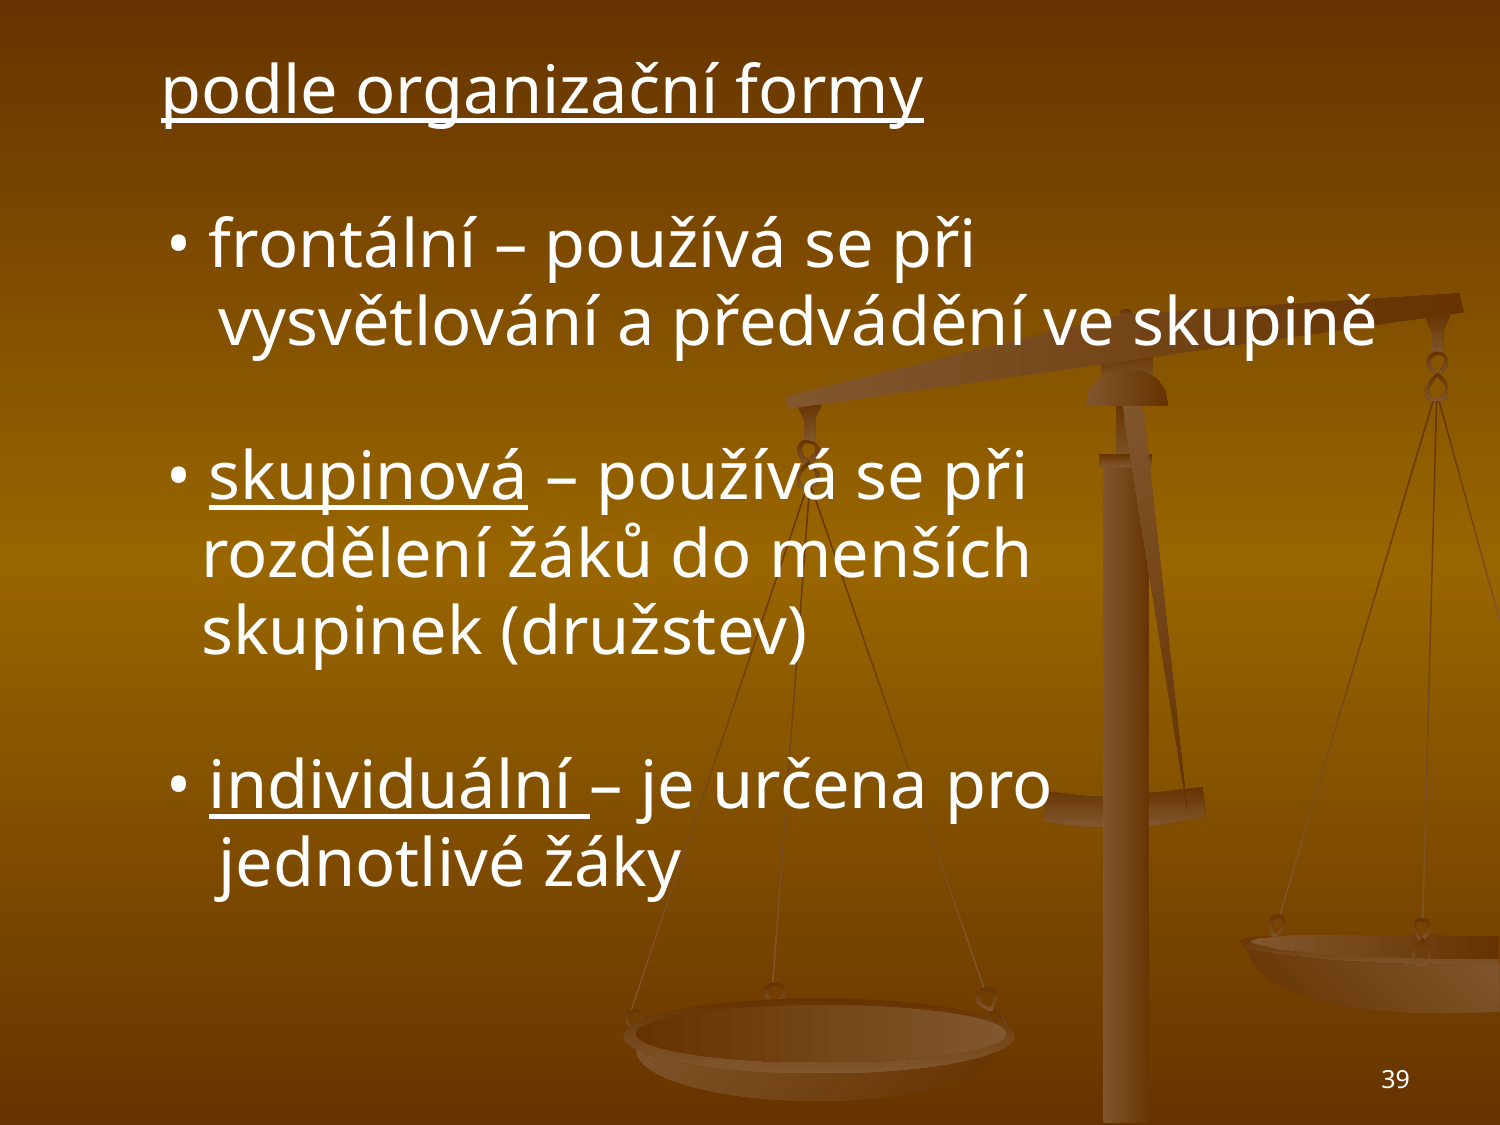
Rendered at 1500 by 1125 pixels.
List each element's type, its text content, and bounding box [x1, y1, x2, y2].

list podle organizační formy • frontální – používá se při vysvětlování a předvádění ve skupině • skupinová – používá se při rozdělení žáků do menších skupinek (družstev) • individuální – je určena pro jednotlivé žáky [76, 54, 1428, 798]
slide_number 39 [1074, 1029, 1426, 1106]
